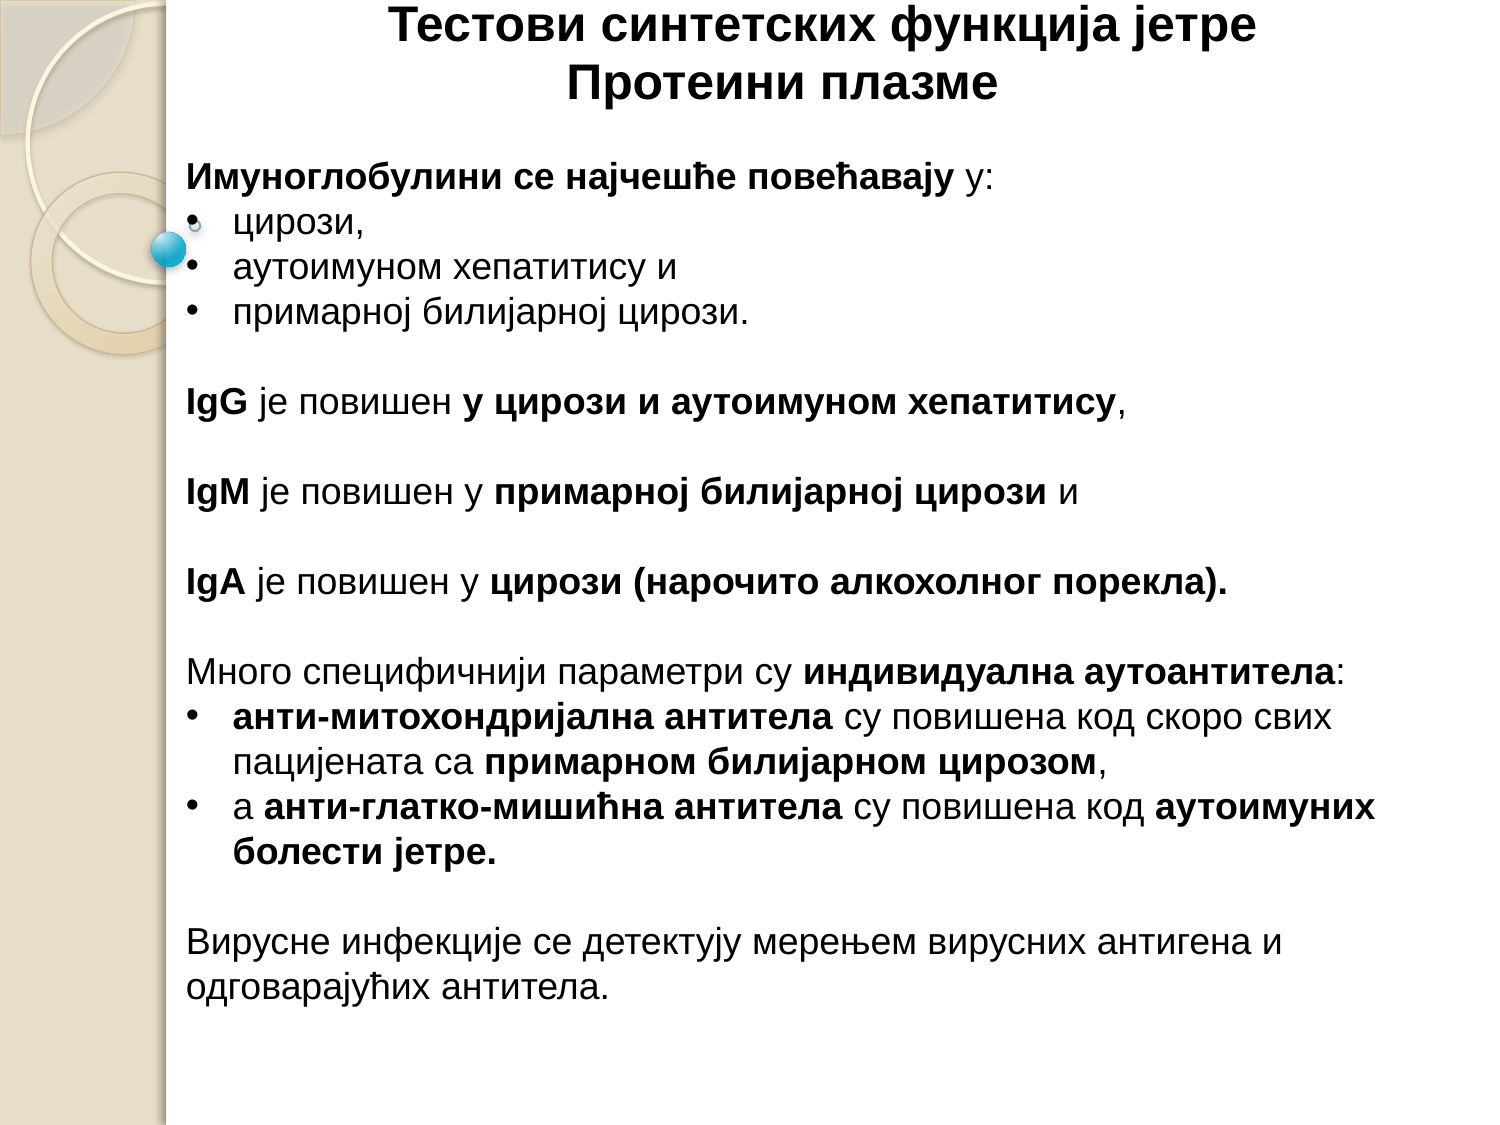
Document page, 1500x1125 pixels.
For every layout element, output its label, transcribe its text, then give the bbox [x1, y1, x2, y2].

text_box Тестови синтетских функција јетре [289, 0, 1471, 119]
text_box Протеини плазме [551, 42, 1014, 118]
text_box Имуноглобулини се најчешће повећавају у: цирози, аутоимуном хепатитису и примарној билијарној цирози. IgG је повишен у цирози и аутоимуном хепатитису, IgM је повишен у примарној билијарној цирози и IgA је повишен у цирози (нарочито алкохолног порекла). Много специфичнији параметри су индивидуална аутоантитела: анти-митохондријална антитела су повишена код скоро свих пацијената са примарном билијарном цирозом, а анти-глатко-мишићна антитела су повишена код аутоимуних болести јетре. Вирусне инфекције се детектују мерењем вирусних антигена и одговарајућих антитела. [171, 144, 1483, 1015]
